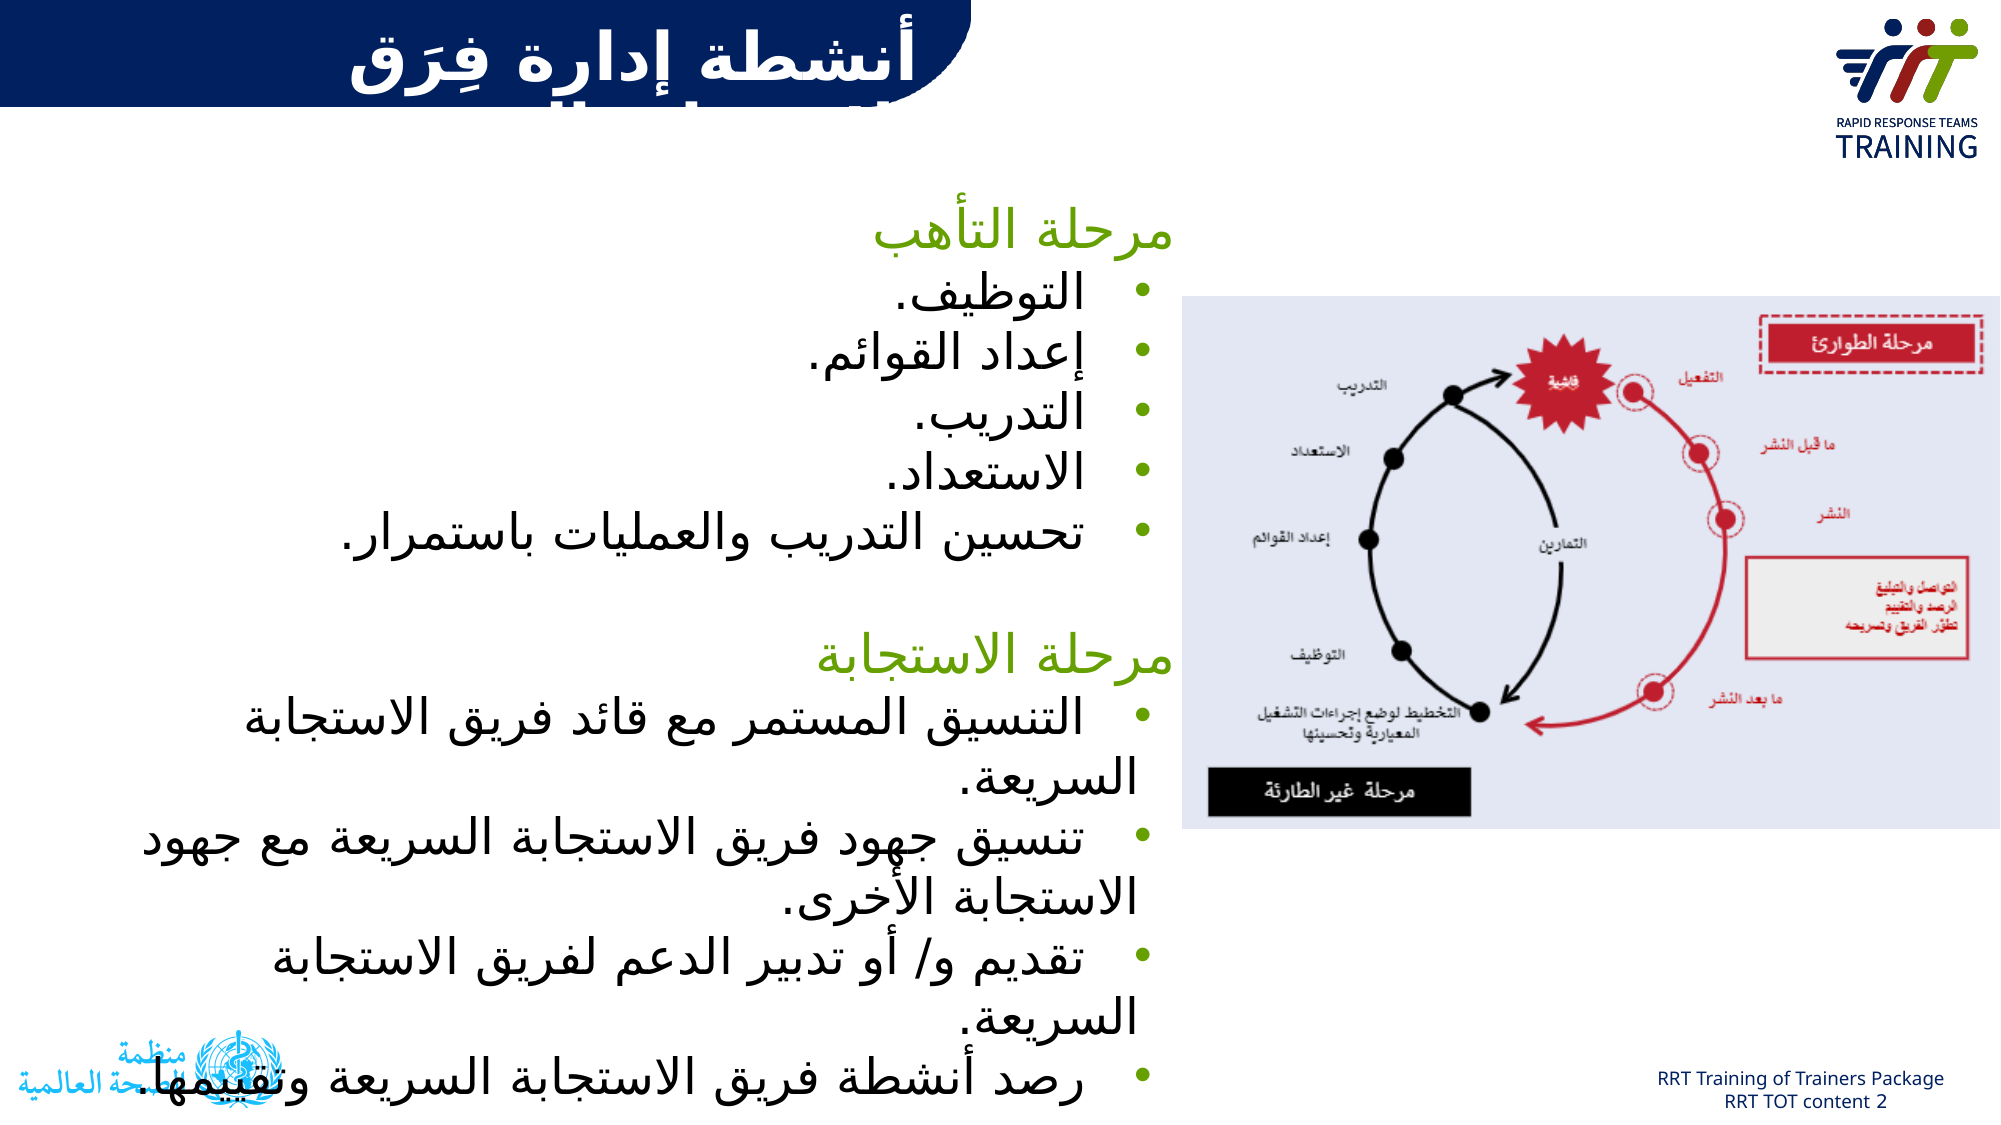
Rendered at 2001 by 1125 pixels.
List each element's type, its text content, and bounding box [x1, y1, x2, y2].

picture [1182, 296, 2000, 829]
picture [1835, 19, 1978, 167]
text_box مرحلة التأهب التوظيف. إعداد القوائم. التدريب. الاستعداد. تحسين التدريب والعمليات باستمرار. مرحلة الاستجابة التنسيق المستمر مع قائد فريق الاستجابة السريعة. تنسيق جهود فريق الاستجابة السريعة مع جهود الاستجابة الأخرى. تقديم و/ أو تدبير الدعم لفريق الاستجابة السريعة. رصد أنشطة فريق الاستجابة السريعة وتقييمها. [101, 186, 1183, 1125]
picture [19, 1030, 101, 1108]
picture [0, 0, 971, 108]
